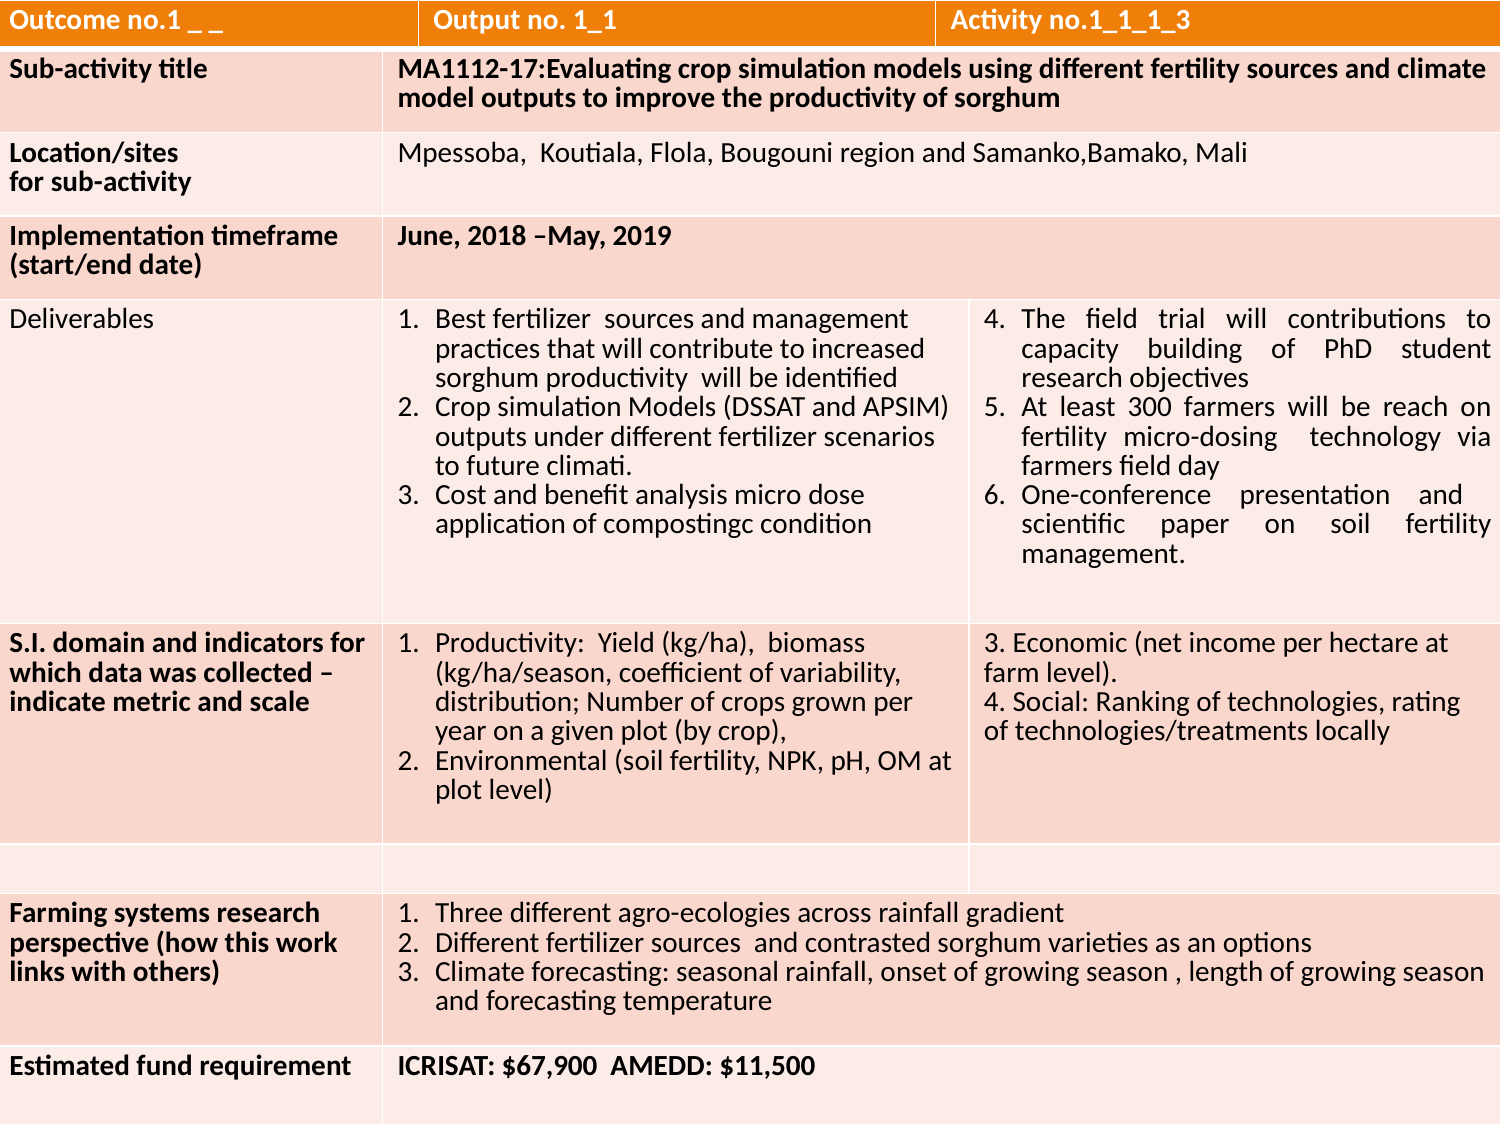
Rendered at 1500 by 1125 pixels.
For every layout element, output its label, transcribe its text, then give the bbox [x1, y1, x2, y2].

table_cell June, 2018 –May, 2019 [383, 217, 1500, 299]
table_cell Location/sites for sub-activity [0, 133, 382, 215]
table_cell ICRISAT: $67,900 AMEDD: $11,500 [383, 1047, 1500, 1124]
table_cell Productivity: Yield (kg/ha), biomass (kg/ha/season, coefficient of variability, distribution; Number of crops grown per year on a given plot (by crop), Environmental (soil fertility, NPK, pH, OM at plot level) [383, 624, 968, 843]
table_cell MA1112-17:Evaluating crop simulation models using different fertility sources and climate model outputs to improve the productivity of sorghum [383, 52, 1500, 132]
table_cell Implementation timeframe (start/end date) [0, 217, 382, 299]
table_cell The field trial will contributions to capacity building of PhD student research objectives At least 300 farmers will be reach on fertility micro-dosing technology via farmers field day One-conference presentation and scientific paper on soil fertility management. [970, 300, 1500, 623]
table_cell Deliverables [0, 300, 382, 623]
table_cell Three different agro-ecologies across rainfall gradient Different fertilizer sources and contrasted sorghum varieties as an options Climate forecasting: seasonal rainfall, onset of growing season , length of growing season and forecasting temperature [383, 894, 1500, 1045]
table_header Outcome no.1 _ _ [0, 1, 418, 46]
table_cell Estimated fund requirement [0, 1047, 382, 1124]
table_cell Farming systems research perspective (how this work links with others) [0, 894, 382, 1045]
table_cell Best fertilizer sources and management practices that will contribute to increased sorghum productivity will be identified Crop simulation Models (DSSAT and APSIM) outputs under different fertilizer scenarios to future climati. Cost and benefit analysis micro dose application of compostingc condition [383, 300, 968, 623]
table_cell [0, 845, 382, 893]
table_cell [383, 845, 968, 893]
table_cell S.I. domain and indicators for which data was collected – indicate metric and scale [0, 624, 382, 843]
table_cell [970, 845, 1500, 893]
table_cell 3. Economic (net income per hectare at farm level). 4. Social: Ranking of technologies, rating of technologies/treatments locally [970, 624, 1500, 843]
table_header Output no. 1_1 [419, 1, 935, 46]
table_header Activity no.1_1_1_3 [936, 1, 1500, 46]
table_cell Sub-activity title [0, 52, 382, 132]
table_cell Mpessoba, Koutiala, Flola, Bougouni region and Samanko,Bamako, Mali [383, 133, 1500, 215]
